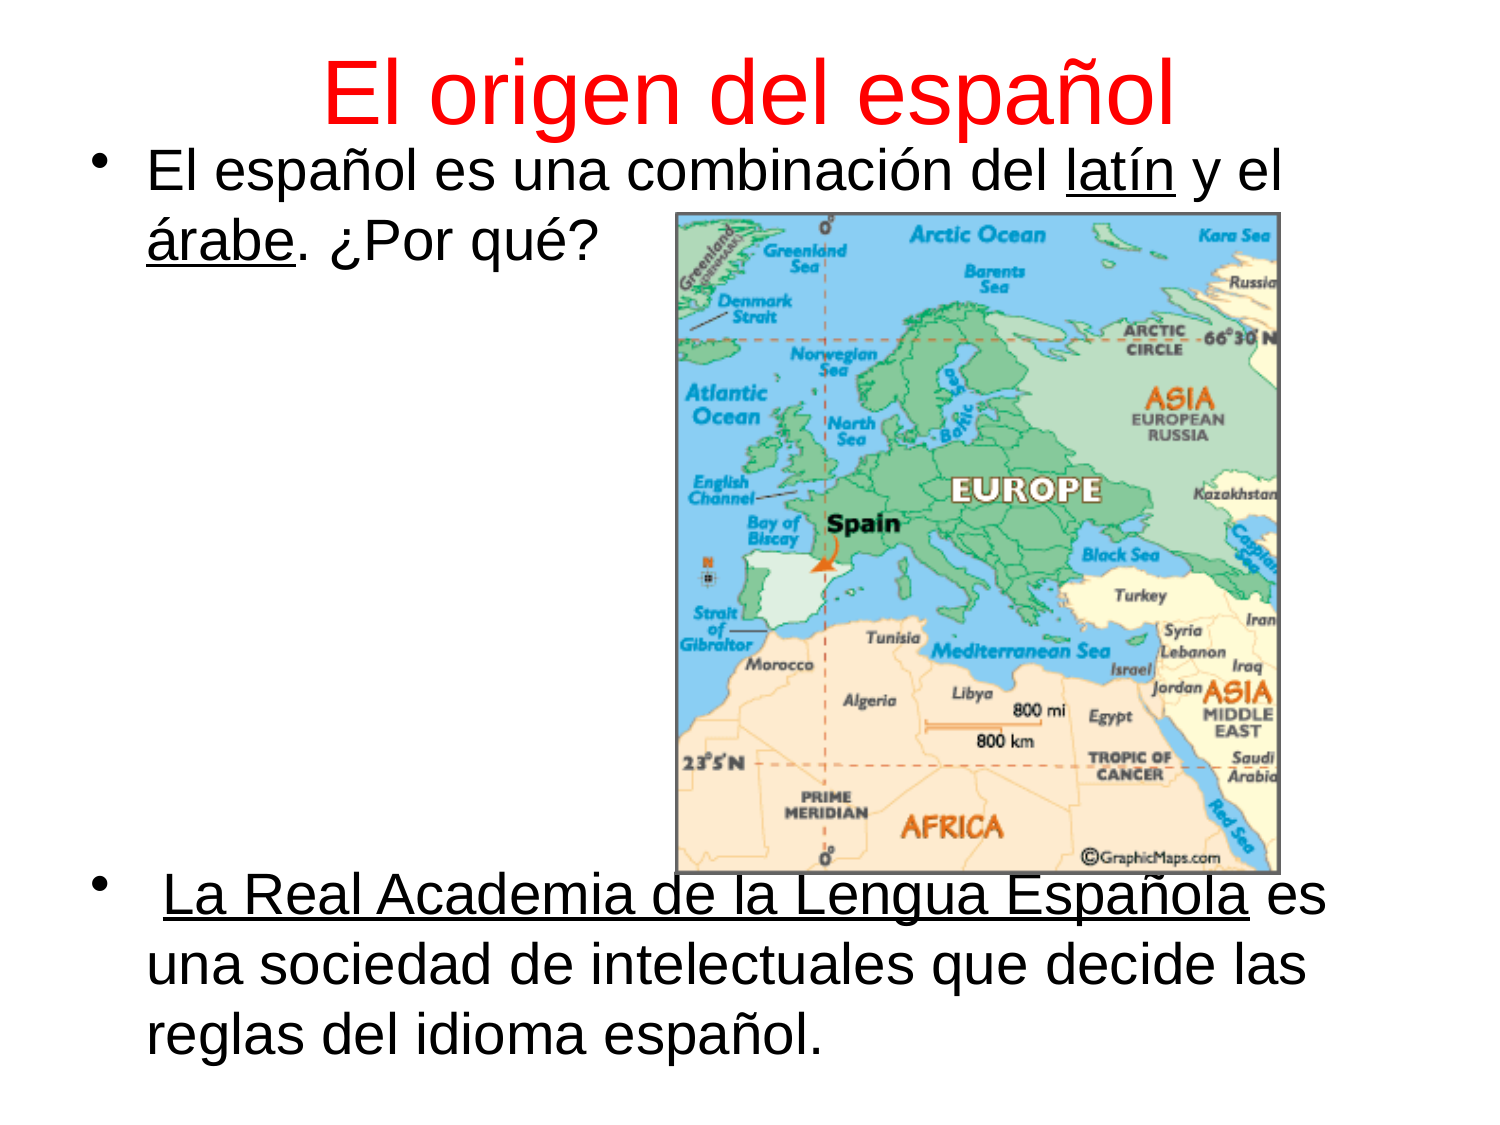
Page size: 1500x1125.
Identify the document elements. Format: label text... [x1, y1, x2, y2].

list El español es una combinación del latín y el árabe. ¿Por qué? La Real Academia de la Lengua Española es una sociedad de intelectuales que decide las reglas del idioma español. [75, 125, 1425, 1125]
picture [674, 212, 1282, 876]
title El origen del español [75, 12, 1425, 125]
